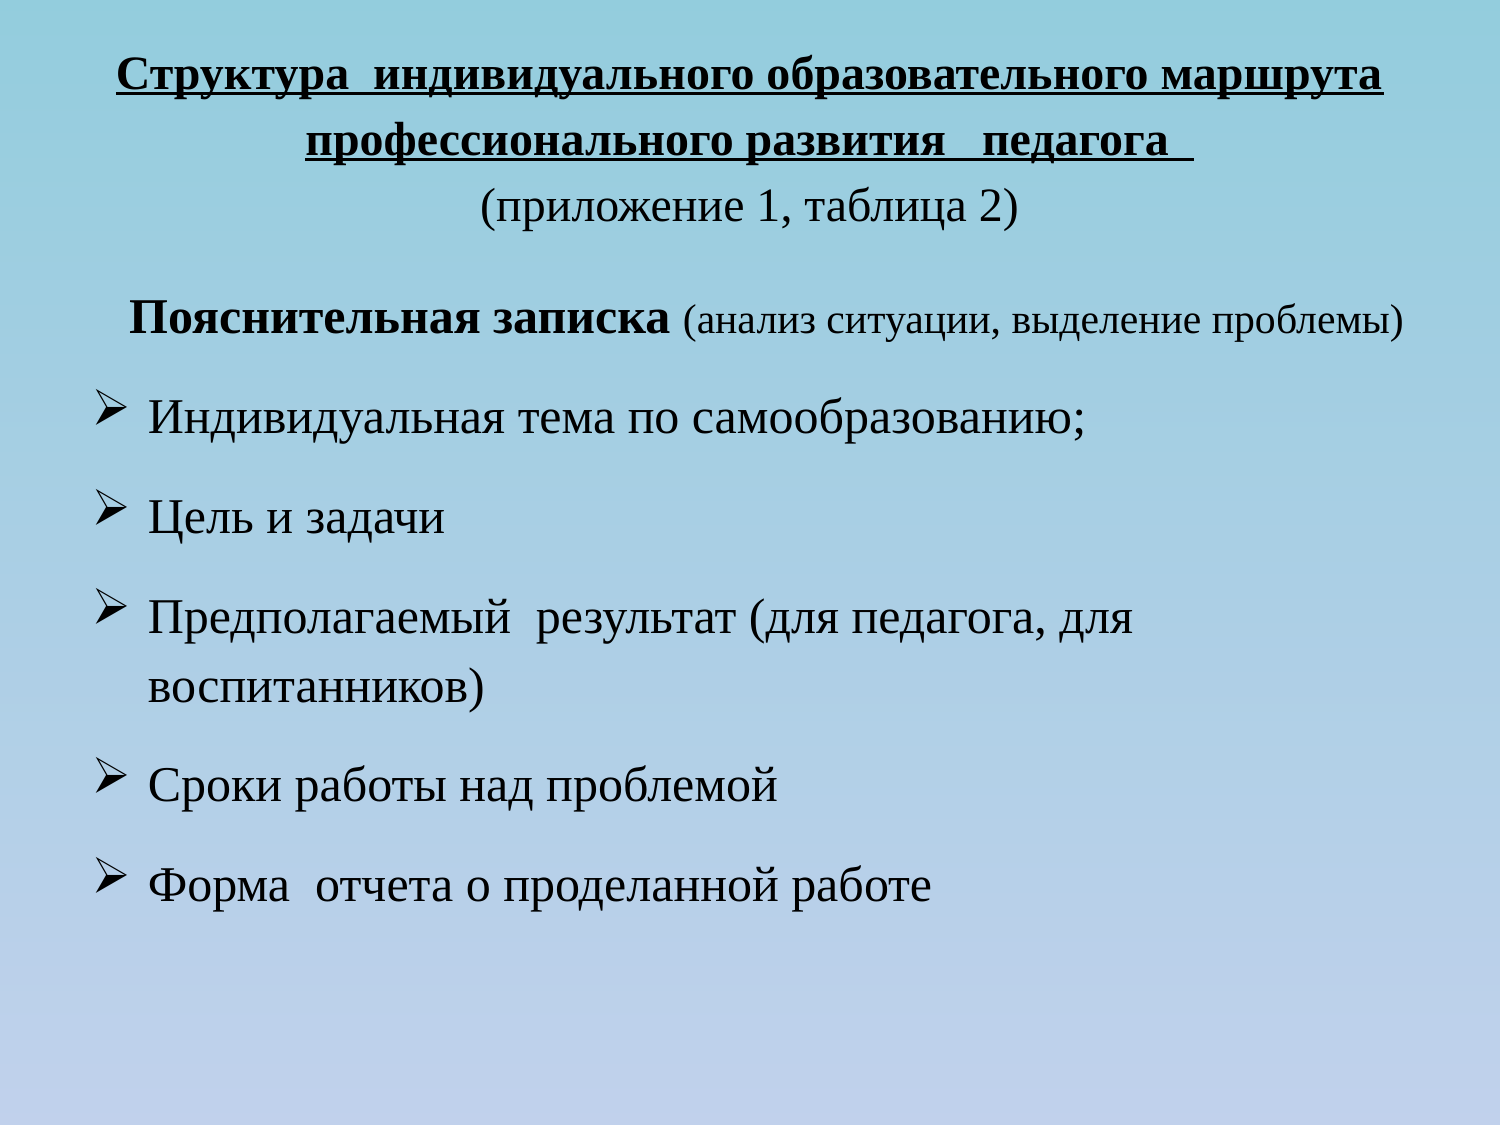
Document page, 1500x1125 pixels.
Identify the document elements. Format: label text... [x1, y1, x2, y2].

title Структура индивидуального образовательного маршрута профессионального развития педагога (приложение 1, таблица 2) [75, 0, 1425, 256]
list Пояснительная записка (анализ ситуации, выделение проблемы) Индивидуальная тема по самообразованию; Цель и задачи Предполагаемый результат (для педагога, для воспитанников) Сроки работы над проблемой Форма отчета о проделанной работе [76, 267, 1427, 1106]
